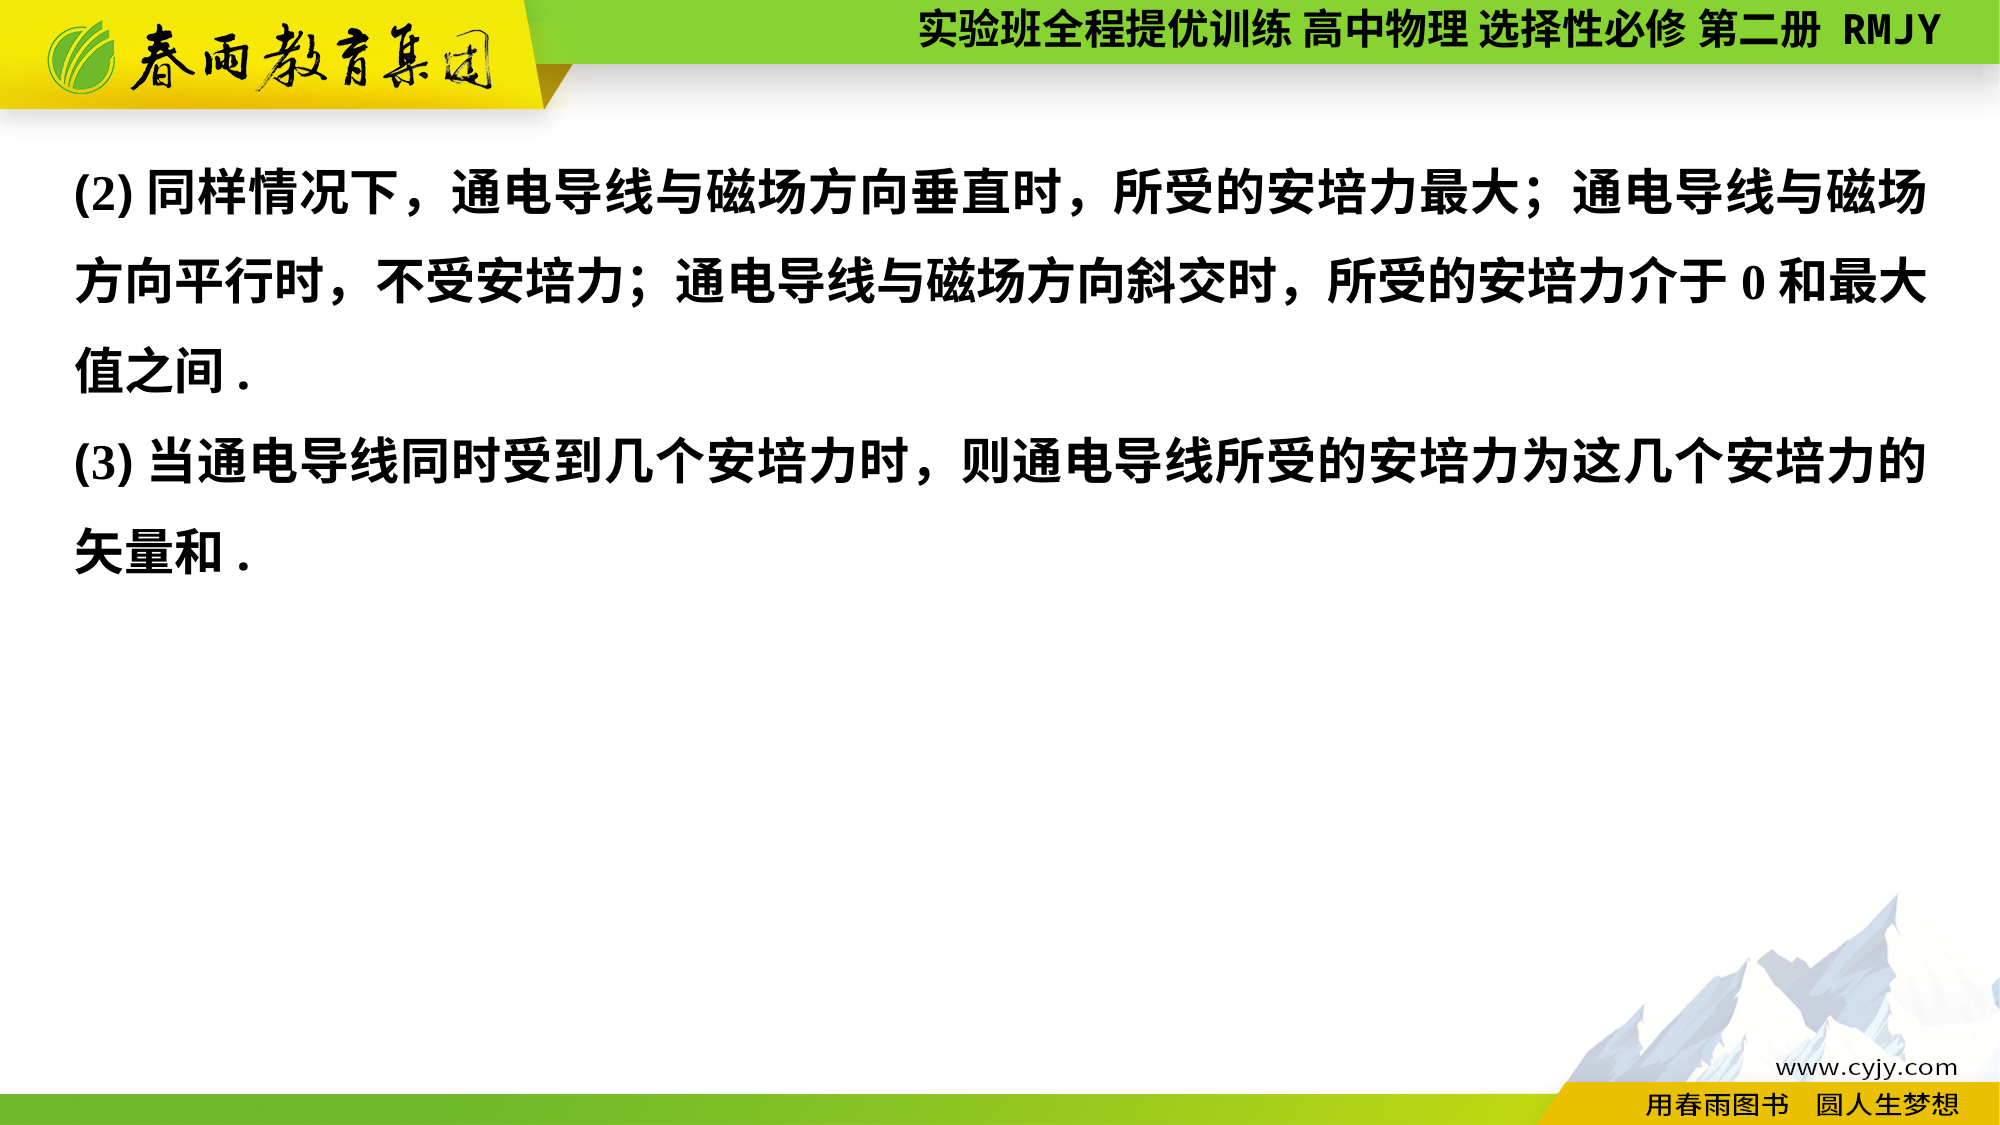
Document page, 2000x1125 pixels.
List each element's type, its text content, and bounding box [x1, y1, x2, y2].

list (2)同样情况下，通电导线与磁场方向垂直时，所受的安培力最大；通电导线与磁场方向平行时，不受安培力；通电导线与磁场方向斜交时，所受的安培力介于0和最大值之间. (3)当通电导线同时受到几个安培力时，则通电导线所受的安培力为这几个安培力的矢量和. [59, 122, 1944, 581]
picture [0, 0, 2000, 1125]
